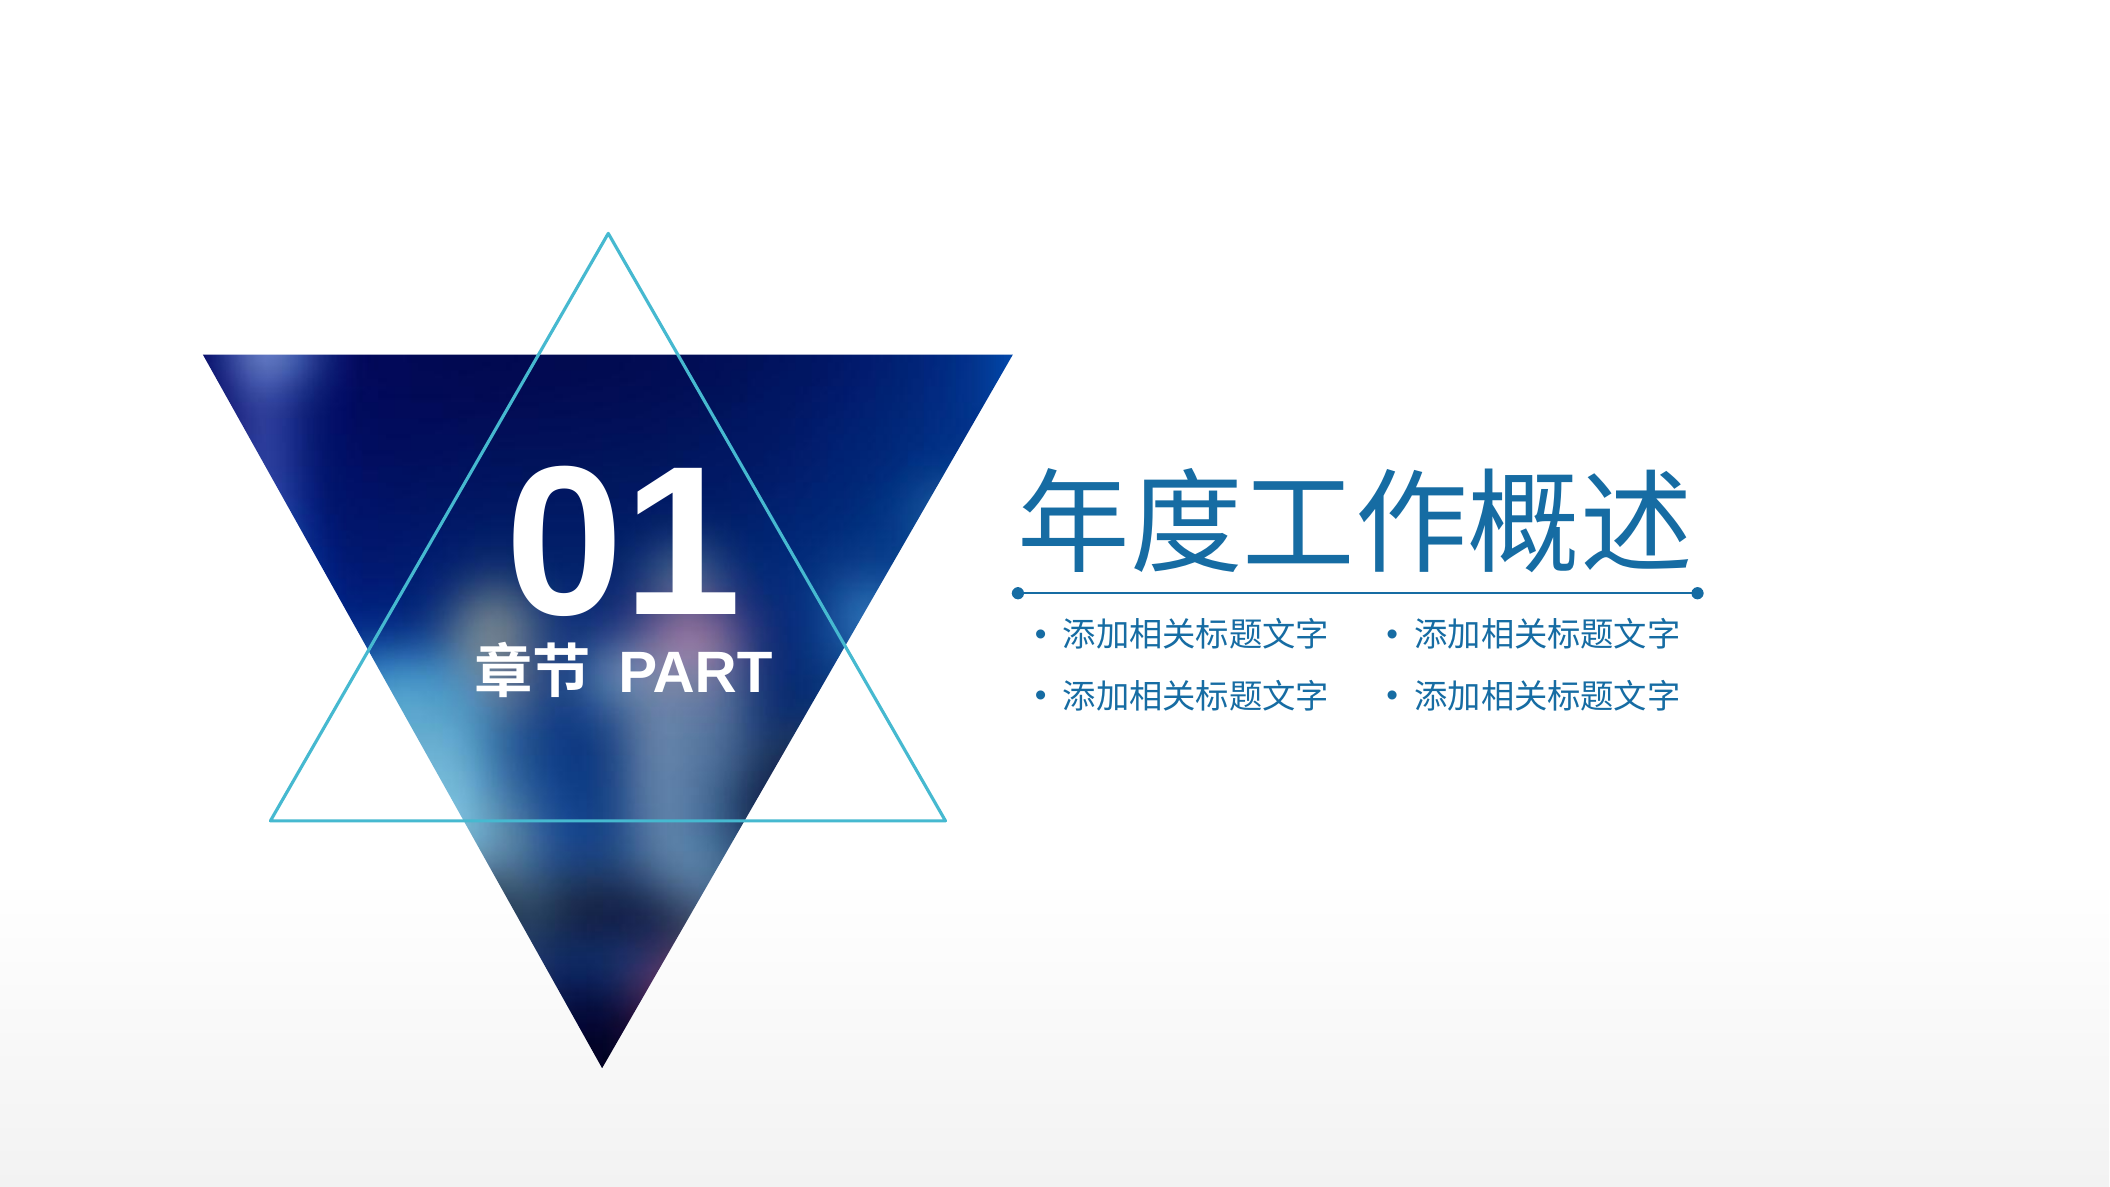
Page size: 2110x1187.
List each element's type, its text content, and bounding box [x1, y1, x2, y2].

text_box [463, 821, 745, 1069]
text_box 添加相关标题文字 [1019, 667, 1344, 723]
text_box [763, 502, 839, 634]
text_box 01 [484, 401, 763, 634]
text_box [511, 233, 705, 401]
text_box 年度工作概述 [1017, 450, 1751, 586]
text_box [377, 449, 484, 634]
text_box [202, 354, 538, 634]
text_box [270, 701, 946, 821]
text_box 添加相关标题文字 [1371, 606, 1696, 661]
text_box 添加相关标题文字 [1019, 606, 1344, 661]
text_box 章节 PART [339, 634, 908, 705]
text_box [679, 354, 1013, 634]
text_box 添加相关标题文字 [1371, 667, 1696, 723]
